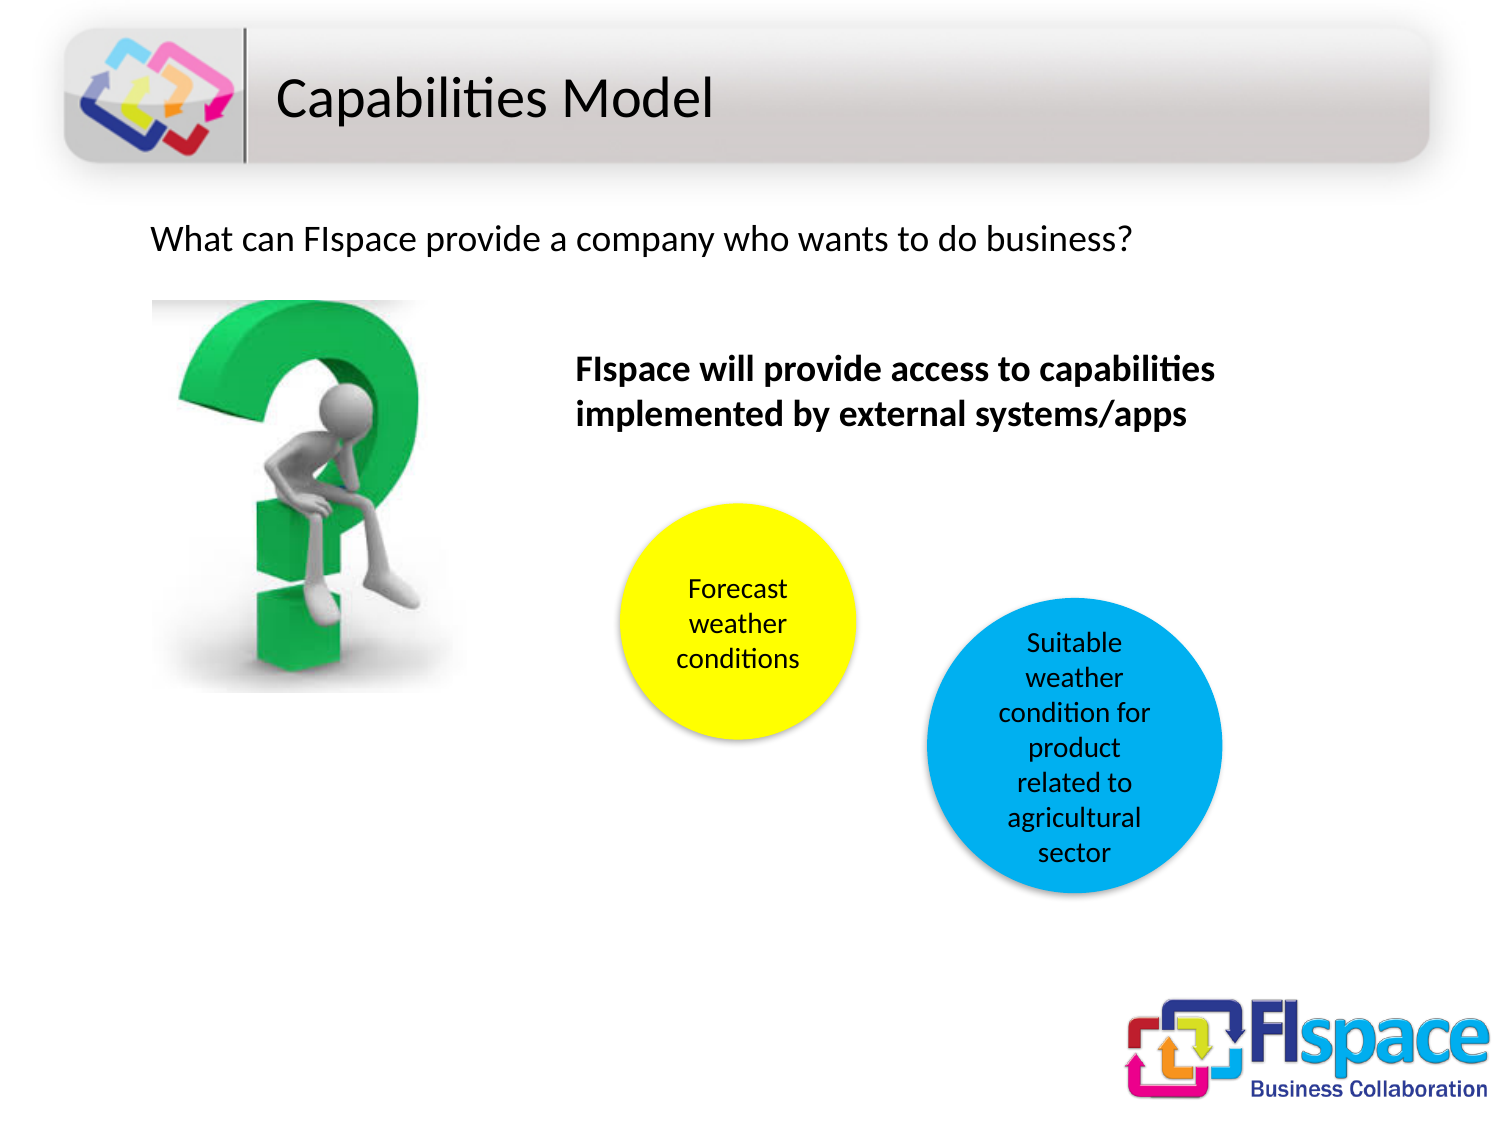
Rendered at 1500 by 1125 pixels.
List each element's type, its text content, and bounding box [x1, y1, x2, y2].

title Capabilities Model [261, 39, 1401, 149]
text_box FIspace will provide access to capabilities implemented by external systems/apps [560, 336, 1365, 442]
picture [151, 299, 467, 693]
text_box Forecast weather conditions [619, 502, 858, 741]
picture [1118, 993, 1496, 1101]
text_box Suitable weather condition for product related to agricultural sector [926, 597, 1224, 894]
picture [0, 0, 1500, 253]
text_box What can FIspace provide a company who wants to do business? [135, 206, 1164, 267]
